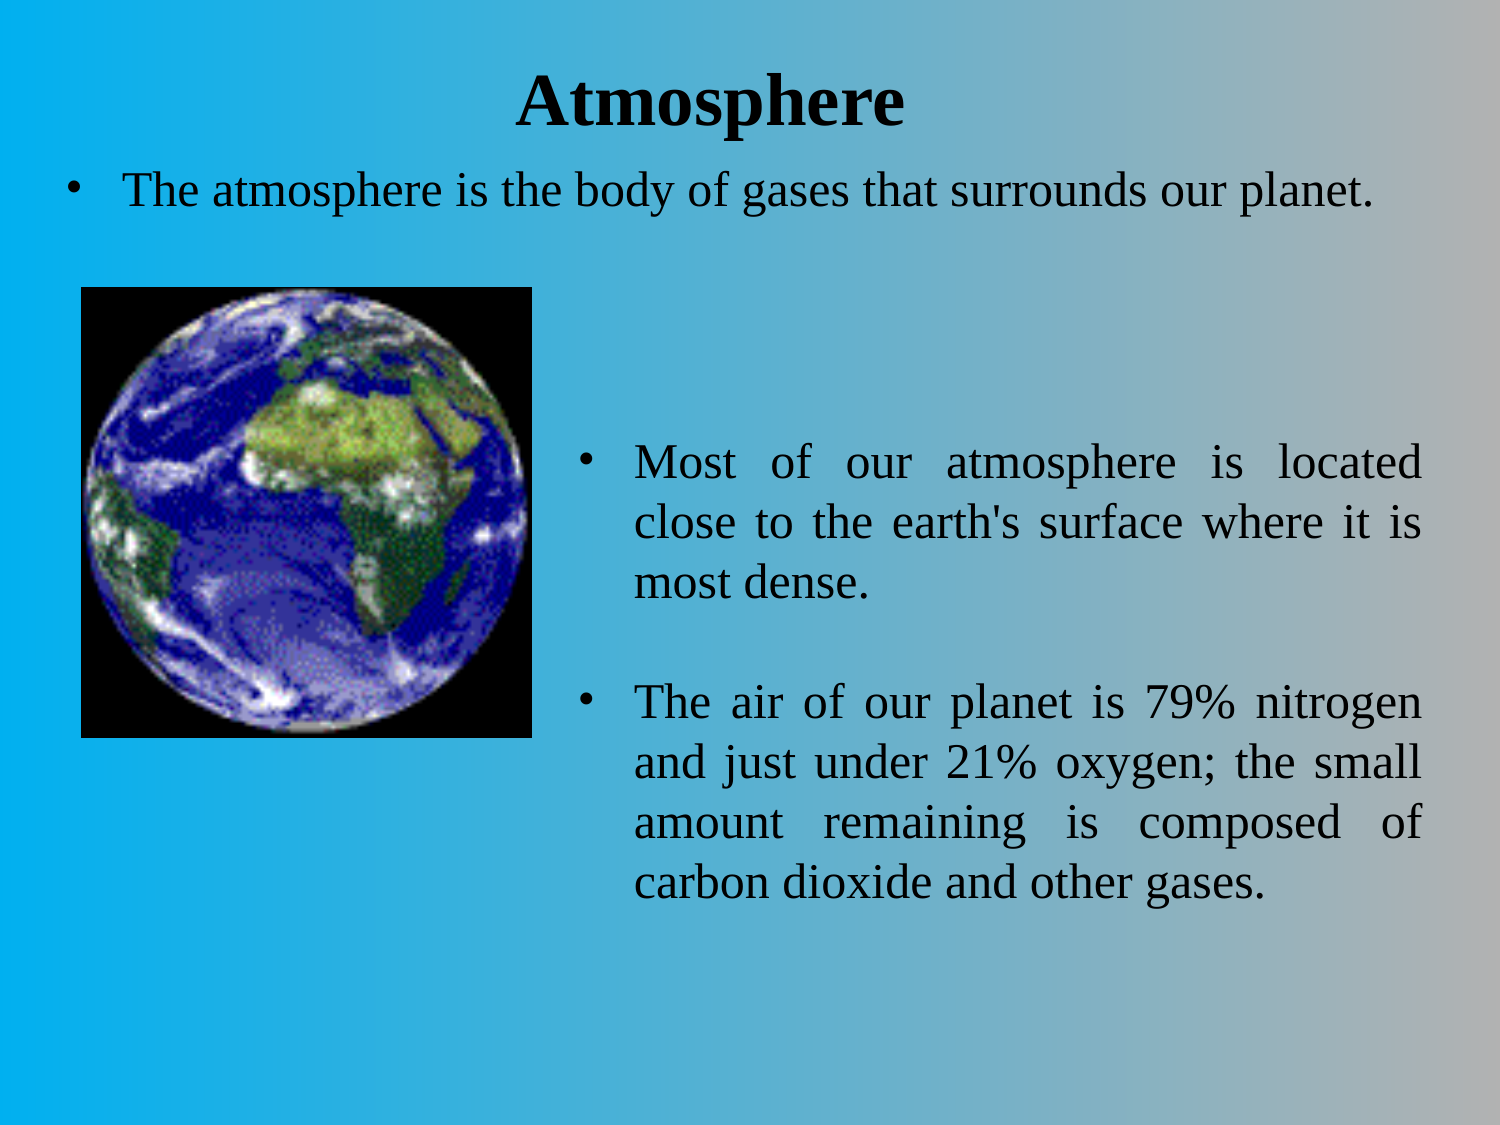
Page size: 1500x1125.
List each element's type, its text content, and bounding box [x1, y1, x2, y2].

text_box Atmosphere [500, 42, 925, 148]
text_box The atmosphere is the body of gases that surrounds our planet. [50, 148, 1438, 309]
picture [82, 287, 532, 739]
text_box Most of our atmosphere is located close to the earth's surface where it is most dense. The air of our planet is 79% nitrogen and just under 21% oxygen; the small amount remaining is composed of carbon dioxide and other gases. [562, 421, 1438, 977]
